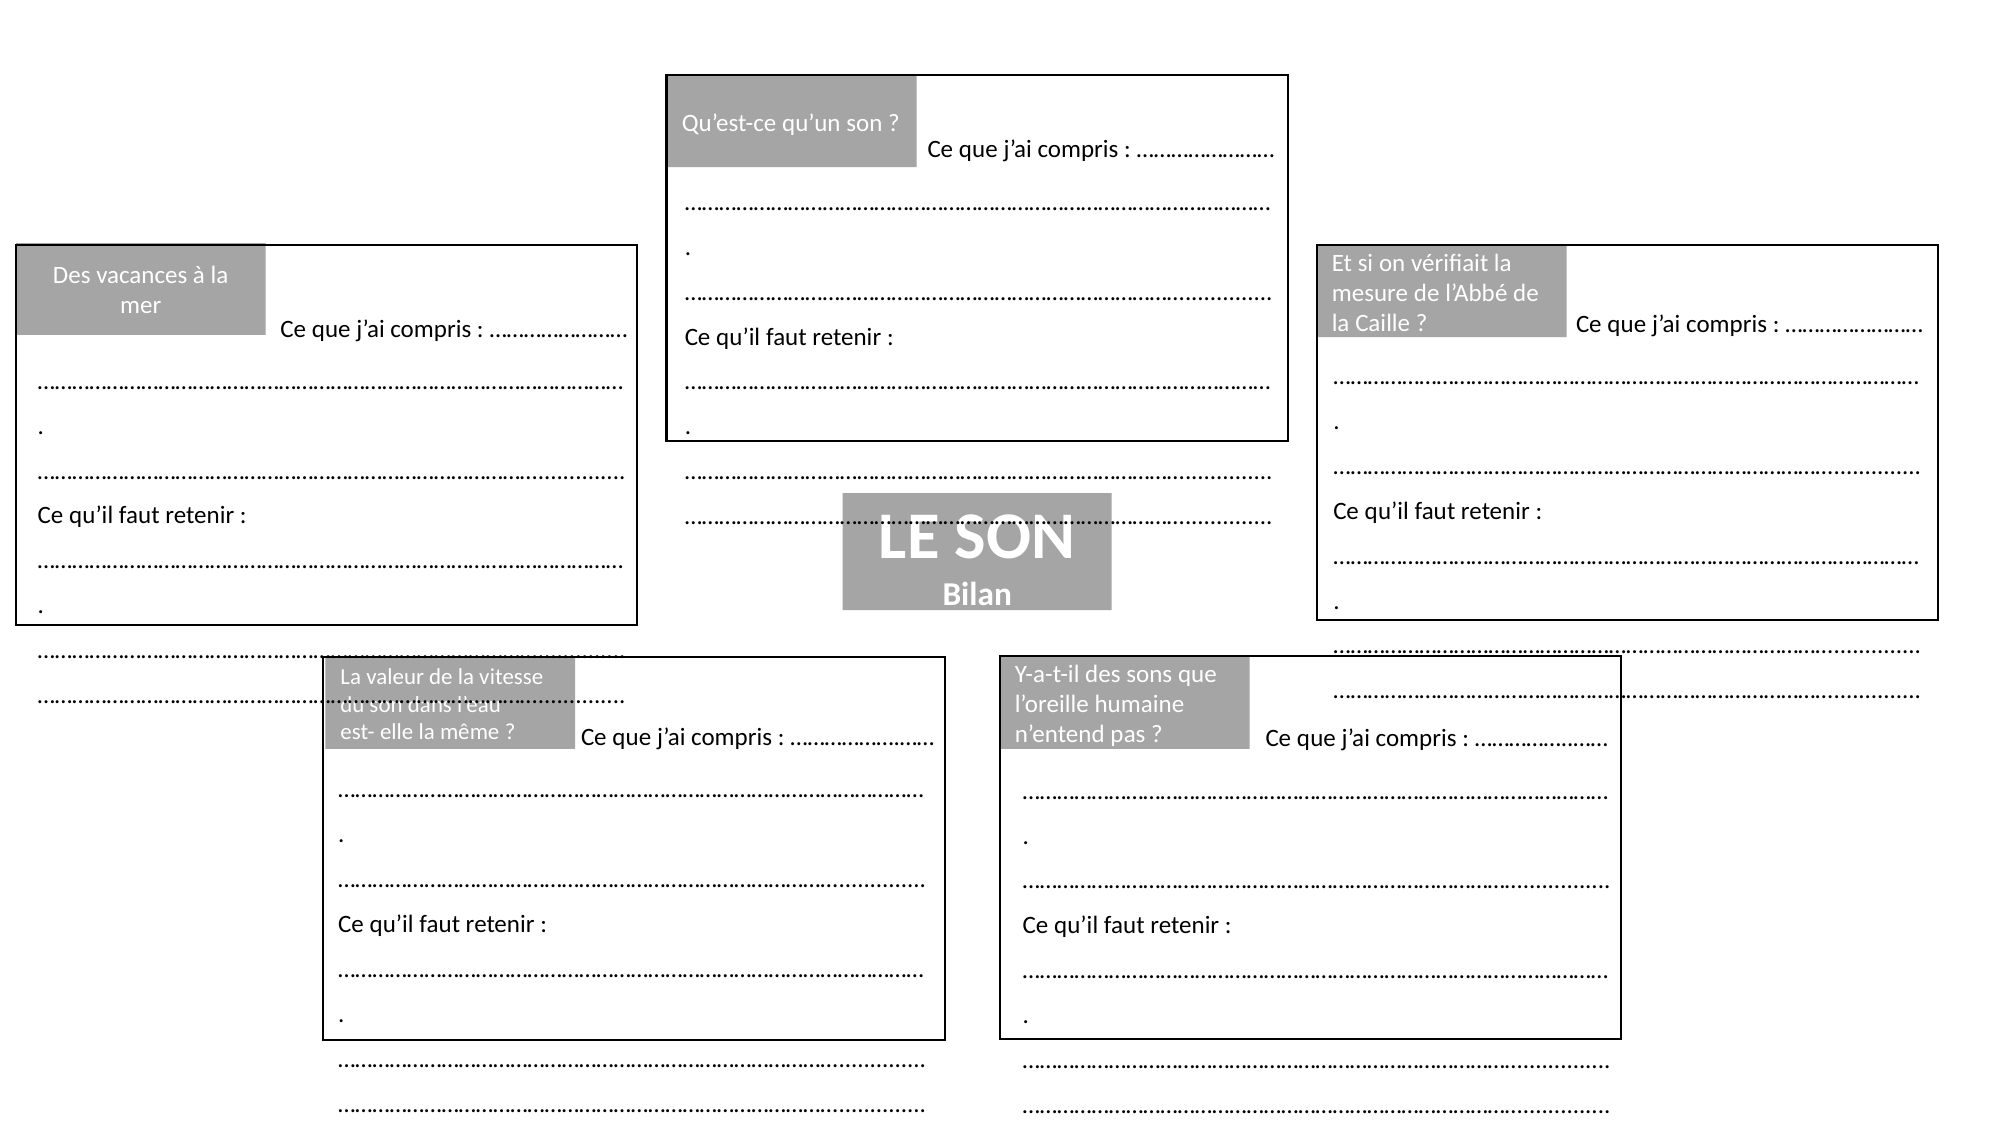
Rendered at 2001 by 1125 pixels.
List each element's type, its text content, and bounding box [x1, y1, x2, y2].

text_box [1316, 244, 1939, 621]
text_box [323, 713, 953, 1034]
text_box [1318, 299, 1961, 621]
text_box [669, 125, 1295, 447]
text_box [15, 244, 638, 626]
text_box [1007, 714, 1652, 1036]
text_box [665, 74, 1289, 442]
text_box [322, 656, 946, 1041]
text_box [999, 655, 1622, 1040]
text_box LE SON Bilan [842, 492, 1113, 611]
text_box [22, 304, 651, 626]
